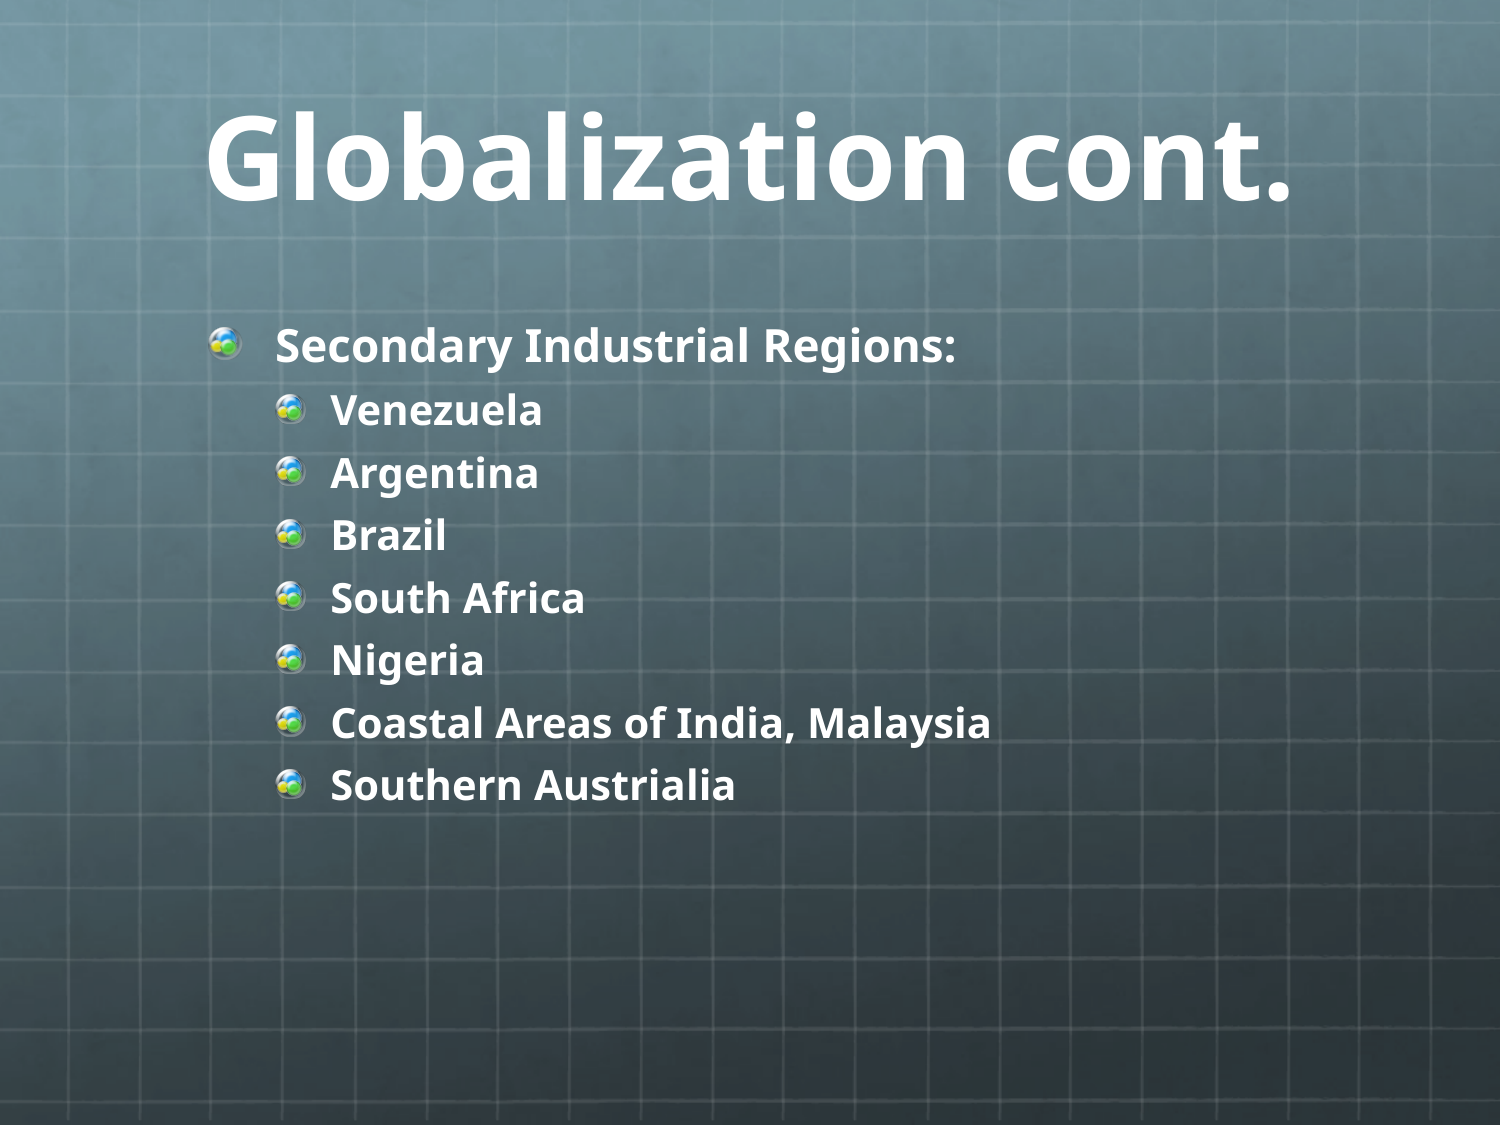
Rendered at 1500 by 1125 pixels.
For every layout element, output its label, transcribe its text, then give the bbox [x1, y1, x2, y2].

list Secondary Industrial Regions: Venezuela Argentina Brazil South Africa Nigeria Coastal Areas of India, Malaysia Southern Austrialia [127, 308, 1372, 958]
title Globalization cont. [127, 17, 1372, 289]
picture [0, 0, 1500, 1125]
